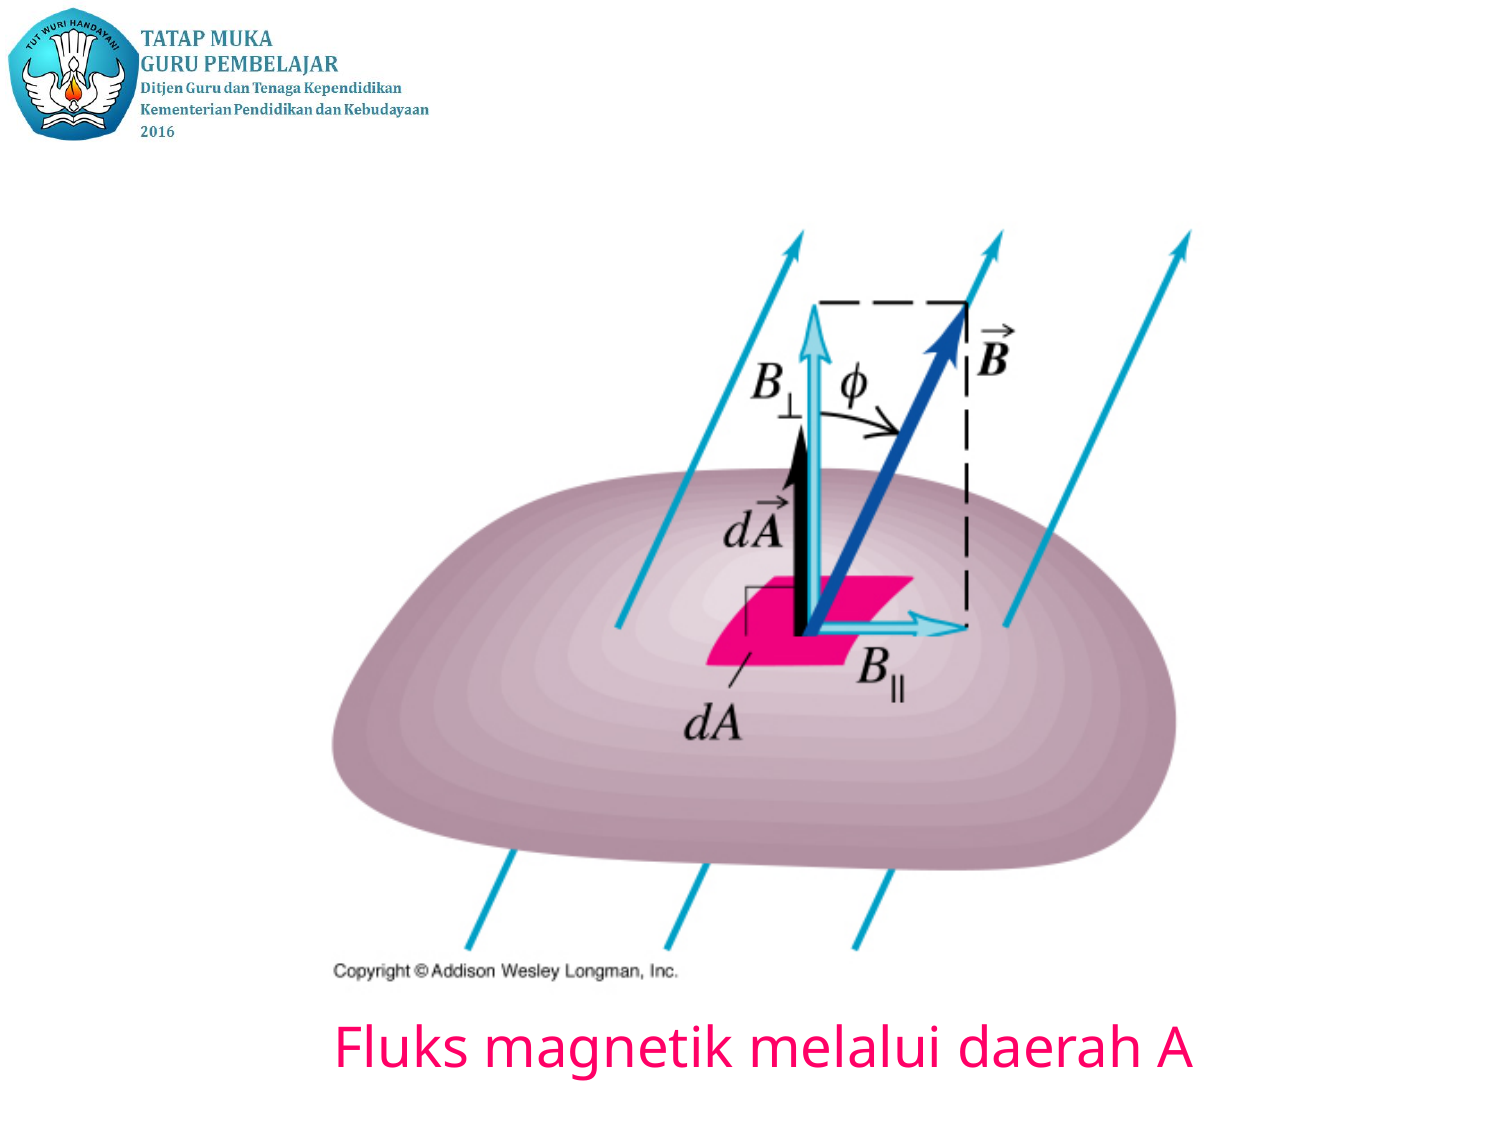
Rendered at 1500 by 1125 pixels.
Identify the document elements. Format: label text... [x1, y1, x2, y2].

picture [316, 207, 1212, 997]
text_box Fluks magnetik melalui daerah A [104, 1004, 1424, 1087]
picture [5, 0, 441, 149]
